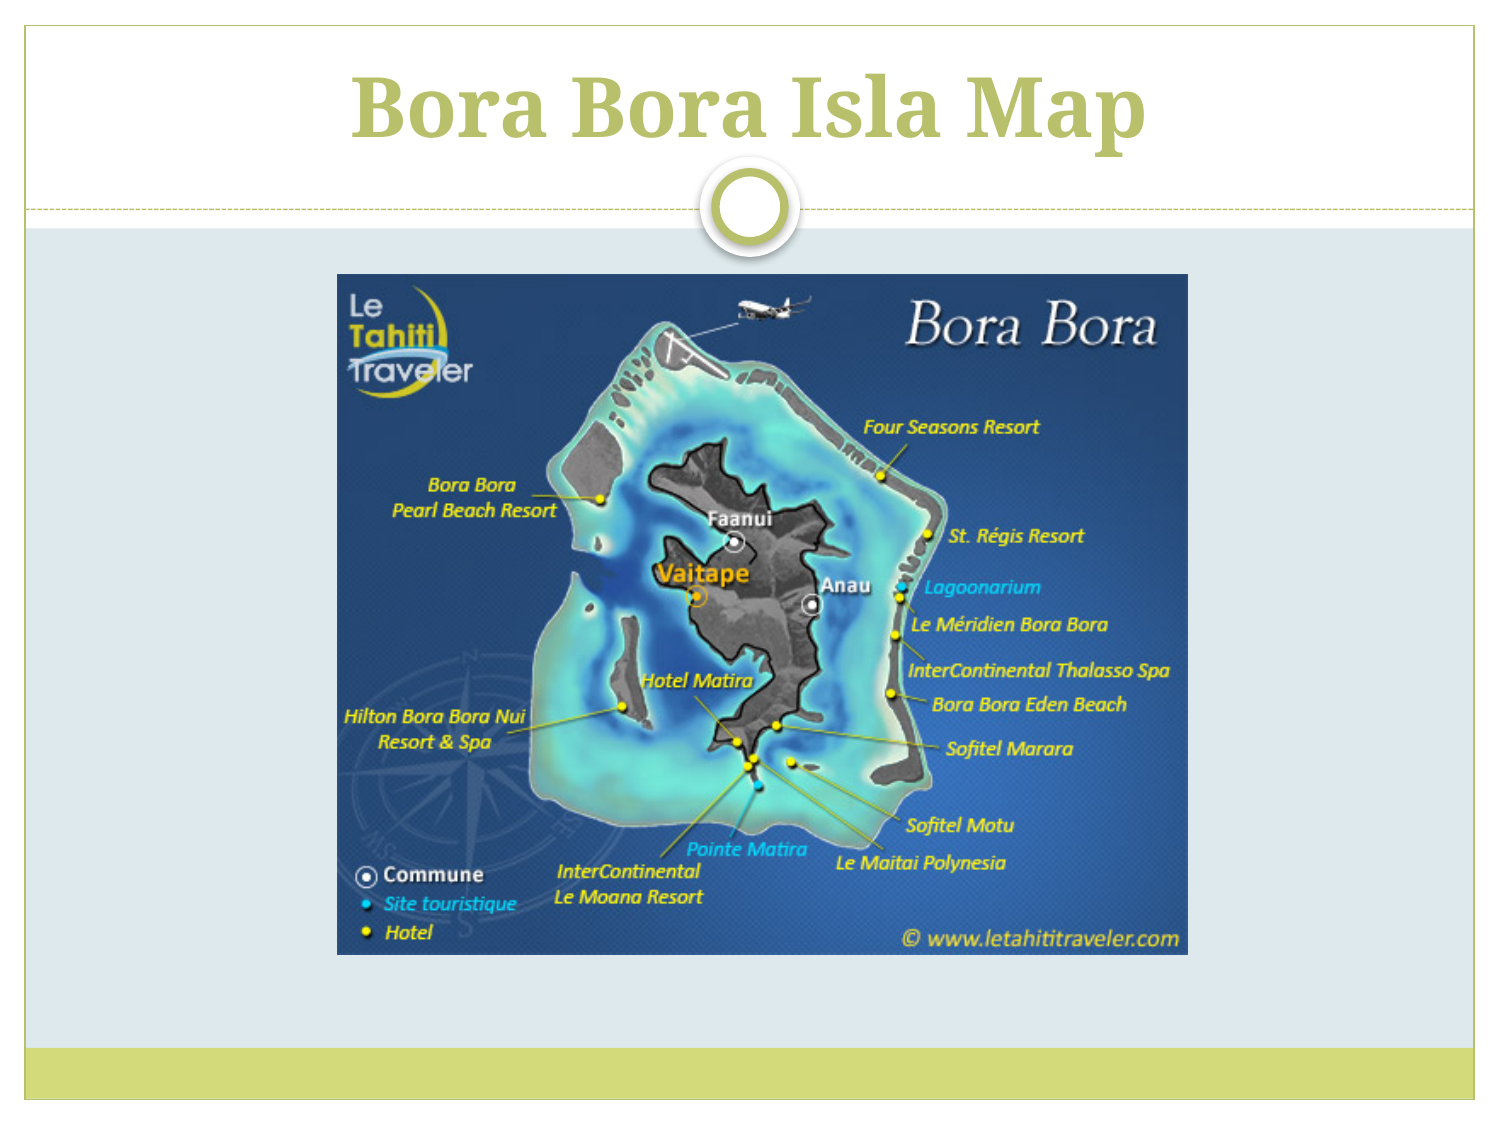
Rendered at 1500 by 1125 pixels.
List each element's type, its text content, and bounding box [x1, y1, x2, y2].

title Bora Bora Isla Map [49, 37, 1450, 162]
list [337, 274, 1188, 956]
